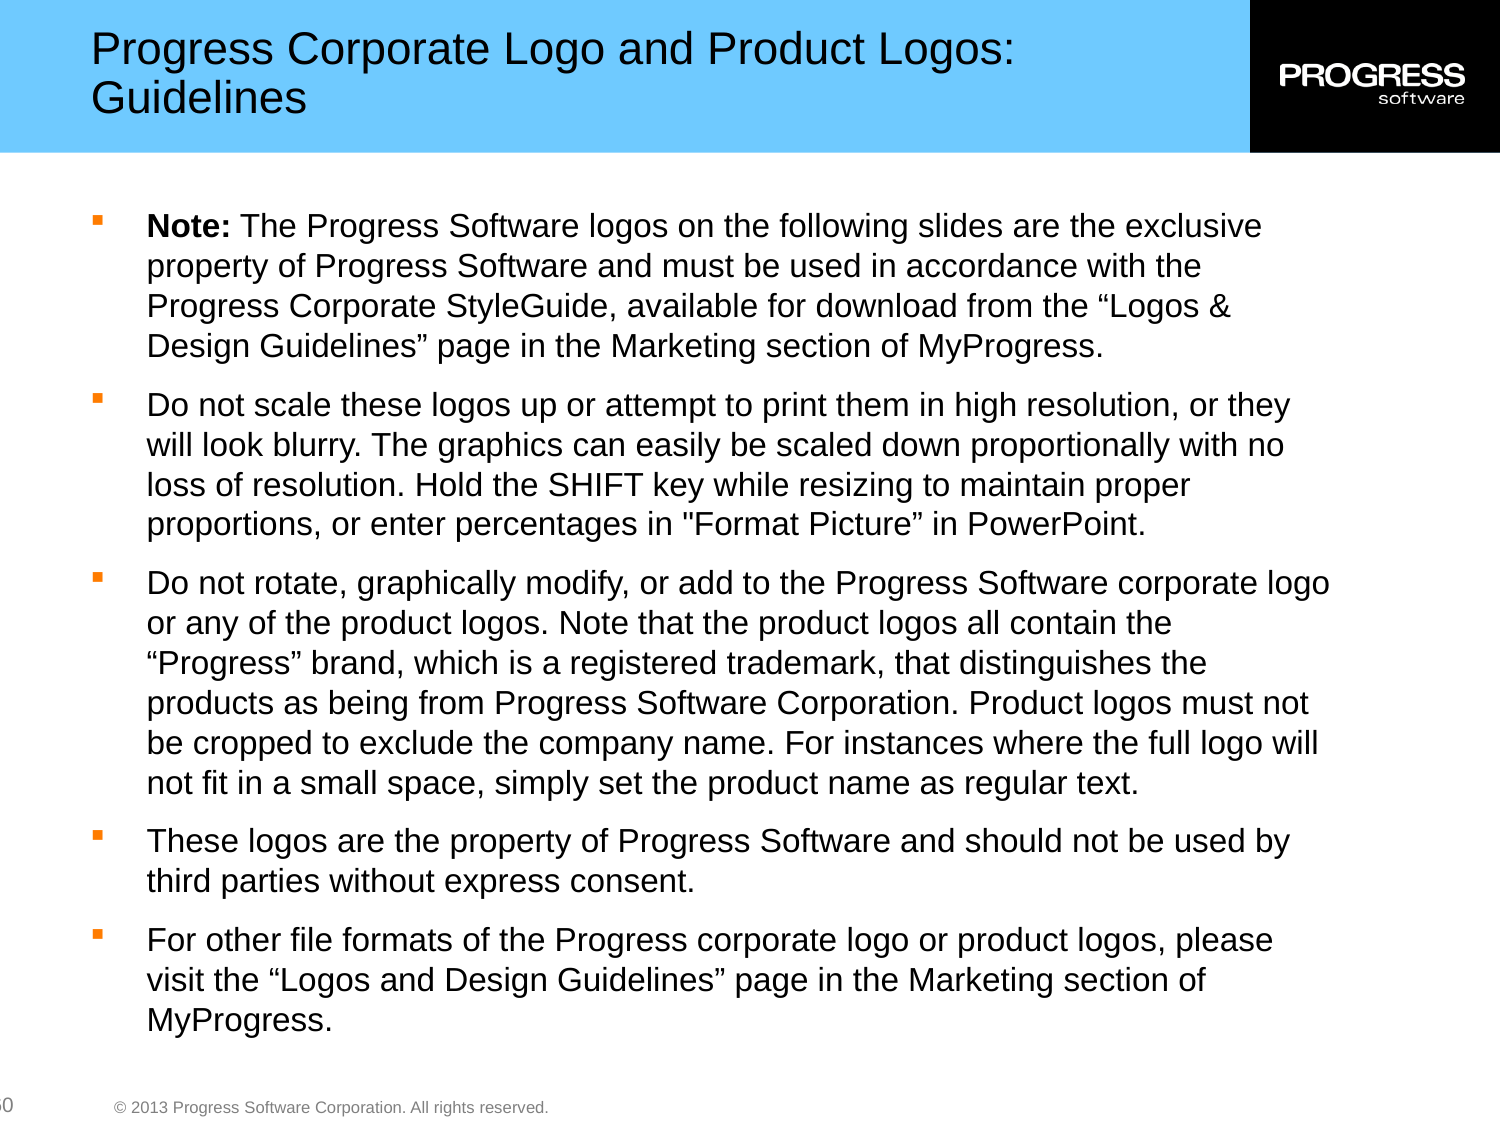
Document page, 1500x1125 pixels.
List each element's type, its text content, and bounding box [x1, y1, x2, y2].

title Progress Corporate Logo and Product Logos: Guidelines [75, 14, 1201, 132]
list Note: The Progress Software logos on the following slides are the exclusive property of Progress Software and must be used in accordance with the Progress Corporate StyleGuide, available for download from the “Logos & Design Guidelines” page in the Marketing section of MyProgress. Do not scale these logos up or attempt to print them in high resolution, or they will look blurry. The graphics can easily be scaled down proportionally with no loss of resolution. Hold the SHIFT key while resizing to maintain proper proportions, or enter percentages in "Format Picture” in PowerPoint. Do not rotate, graphically modify, or add to the Progress Software corporate logo or any of the product logos. Note that the product logos all contain the “Progress” brand, which is a registered trademark, that distinguishes the products as being from Progress Software Corporation. Product logos must not be cropped to exclude the company name. For instances where the full logo will not fit in a small space, simply set the product name as regular text. These logos are the property of Progress Software and should not be used by third parties without express consent. For other file formats of the Progress corporate logo or product logos, please visit the “Logos and Design Guidelines” page in the Marketing section of MyProgress. [75, 196, 1351, 1068]
picture [1280, 63, 1465, 104]
